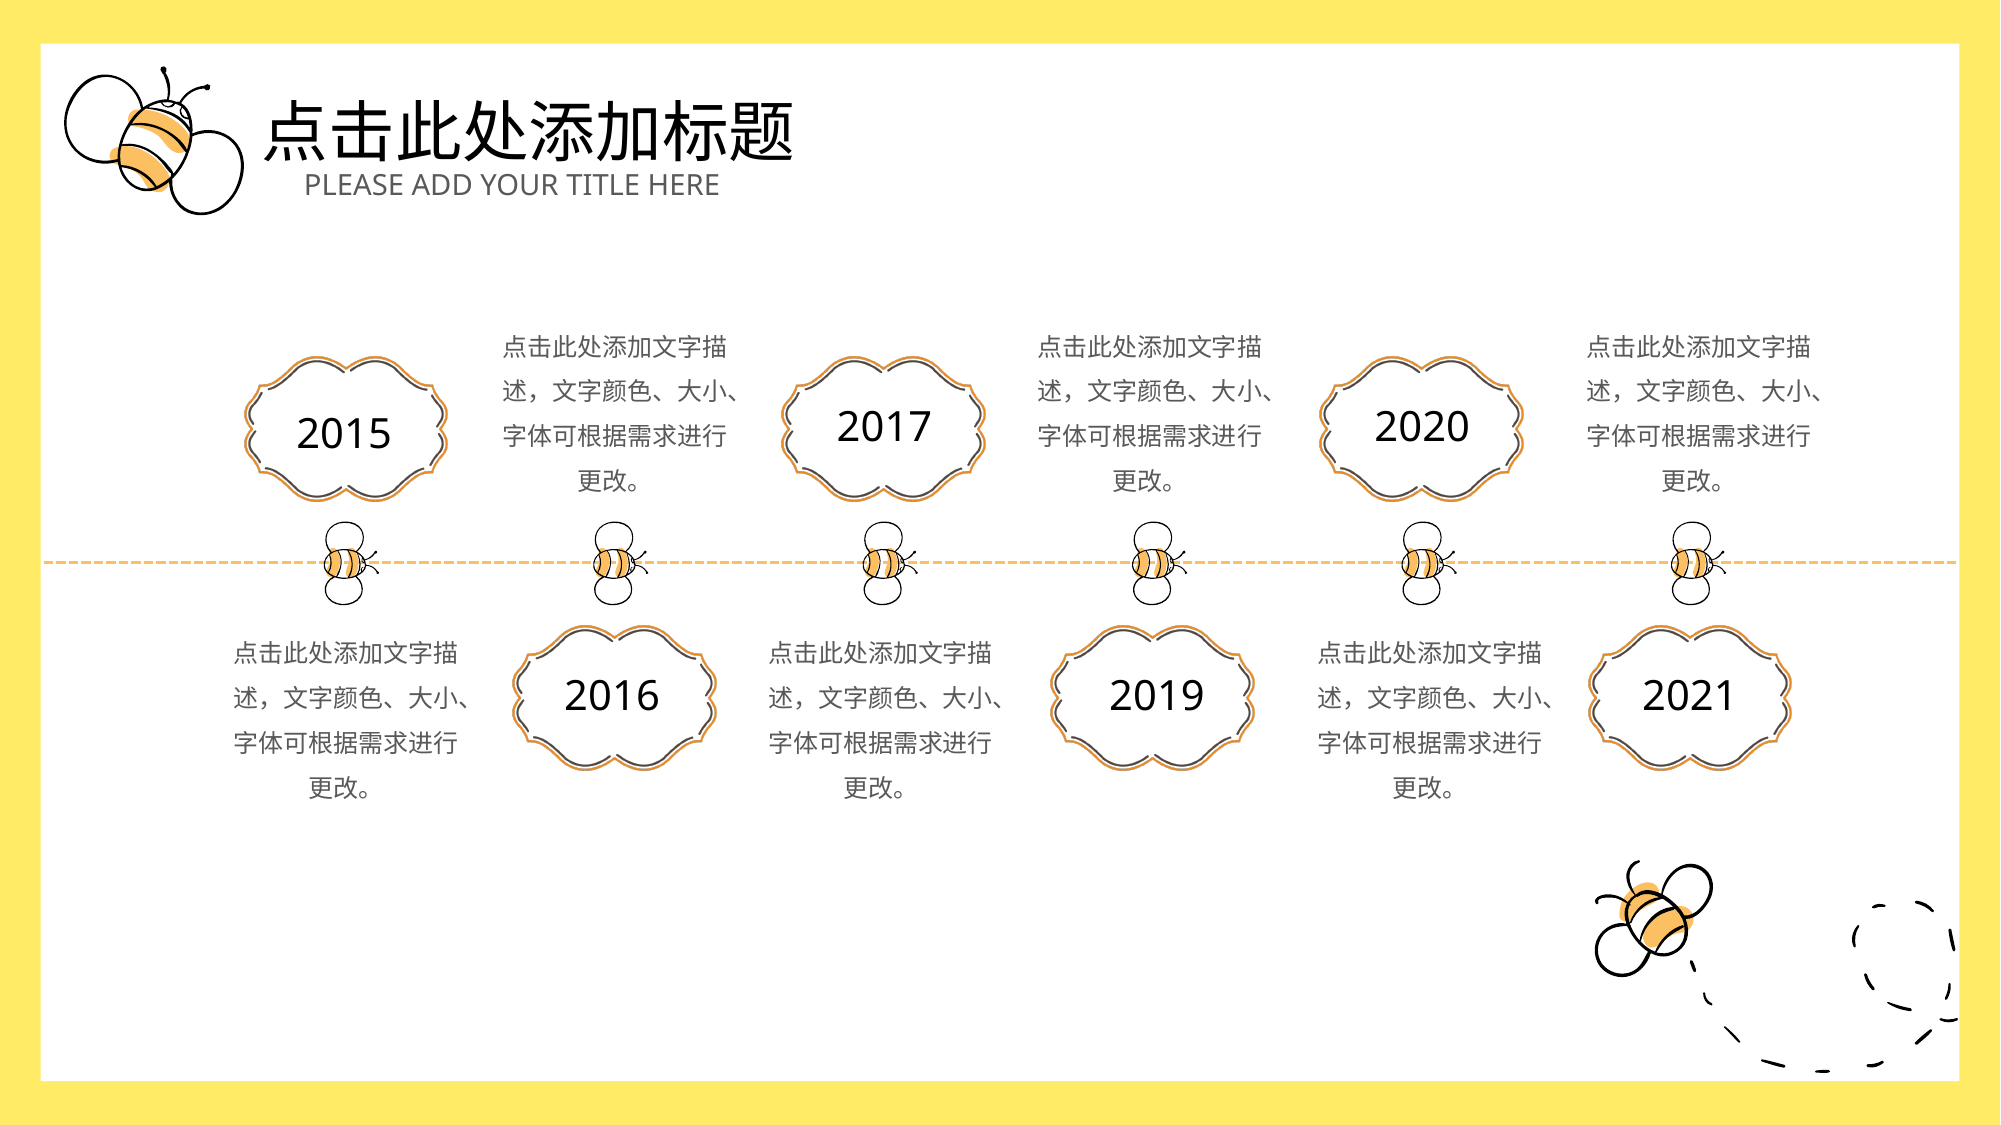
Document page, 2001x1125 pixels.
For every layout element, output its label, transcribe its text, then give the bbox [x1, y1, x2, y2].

picture [1383, 529, 1464, 596]
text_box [1319, 356, 1524, 502]
text_box PLEASE ADD YOUR TITLE HERE [289, 158, 736, 209]
text_box 点击此处添加标题 [247, 82, 838, 177]
picture [845, 529, 925, 596]
text_box 点击此处添加文字描述，文字颜色、大小、字体可根据需求进行更改。 [745, 615, 1016, 810]
text_box 点击此处添加文字描述，文字颜色、大小、字体可根据需求进行更改。 [211, 615, 481, 810]
picture [1114, 529, 1194, 596]
text_box 点击此处添加文字描述，文字颜色、大小、字体可根据需求进行更改。 [1295, 615, 1565, 810]
picture [306, 529, 386, 596]
text_box 点击此处添加文字描述，文字颜色、大小、字体可根据需求进行更改。 [1015, 308, 1285, 503]
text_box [244, 356, 448, 502]
picture [575, 529, 656, 596]
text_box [1050, 625, 1255, 771]
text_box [1588, 625, 1793, 771]
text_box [781, 356, 986, 502]
text_box 点击此处添加文字描述，文字颜色、大小、字体可根据需求进行更改。 [1564, 308, 1834, 503]
picture [1653, 529, 1733, 596]
text_box 点击此处添加文字描述，文字颜色、大小、字体可根据需求进行更改。 [480, 308, 750, 503]
picture [63, 65, 245, 216]
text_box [512, 625, 717, 771]
picture [1594, 739, 1990, 1073]
